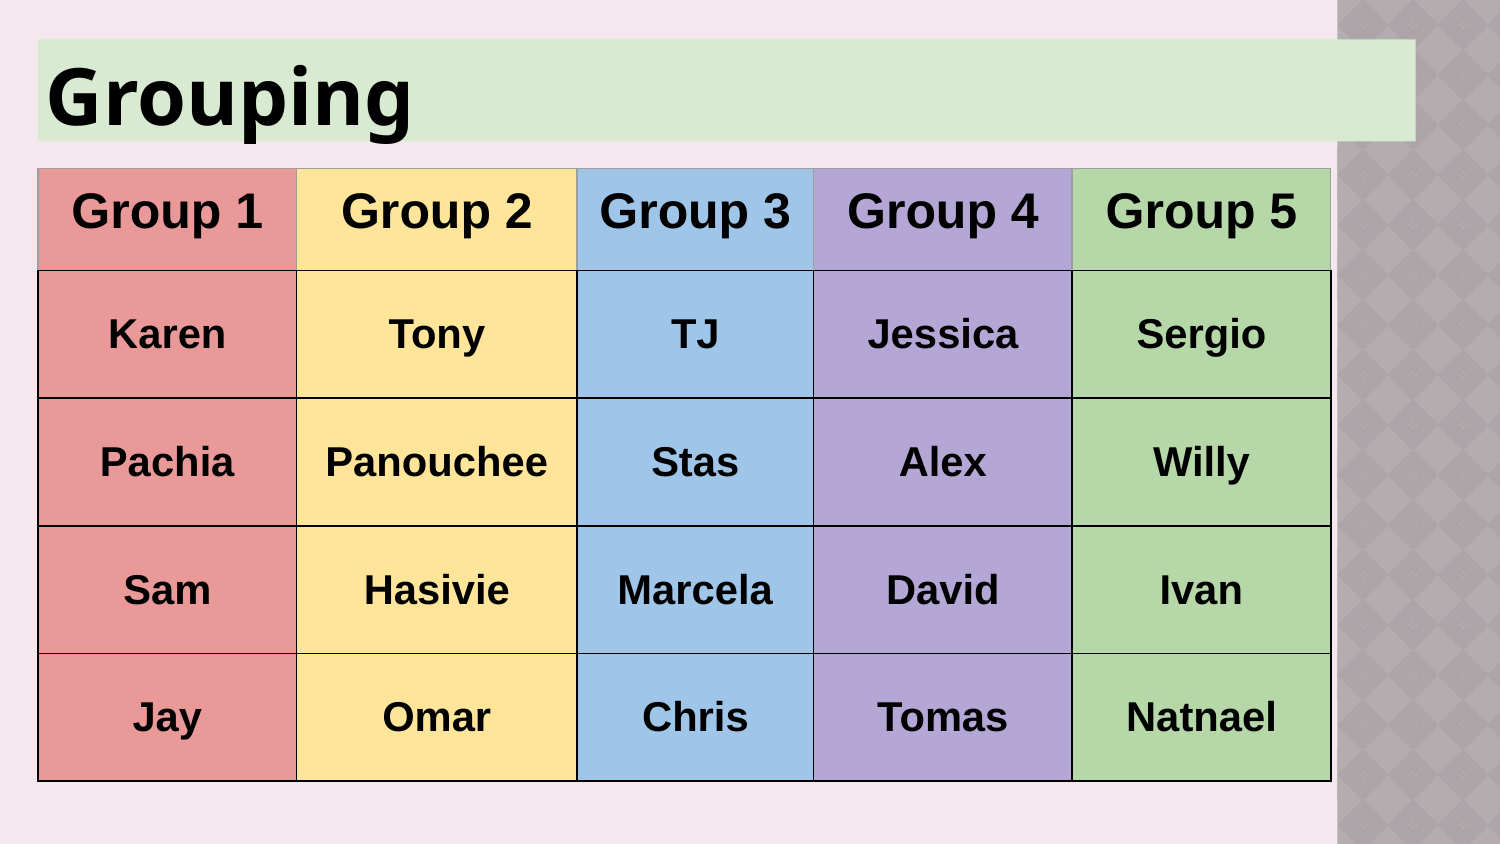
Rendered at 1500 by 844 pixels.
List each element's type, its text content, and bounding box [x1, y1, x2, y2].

table_header Group 5 [1073, 169, 1330, 270]
table_cell David [814, 527, 1071, 653]
table_cell TJ [578, 271, 813, 397]
table_cell Alex [814, 399, 1071, 525]
table_header Group 1 [39, 169, 296, 270]
table_cell Tony [297, 271, 576, 397]
table_cell Marcela [578, 527, 813, 653]
title Grouping [38, 39, 1416, 142]
table_header Group 2 [297, 169, 576, 270]
table_cell Jay [39, 654, 296, 780]
table_cell Omar [297, 654, 576, 780]
table_cell Sam [39, 527, 296, 653]
table_cell Natnael [1073, 654, 1330, 780]
table_cell Stas [578, 399, 813, 525]
table_cell Sergio [1073, 271, 1330, 397]
table_cell Panouchee [297, 399, 576, 525]
table_header Group 4 [814, 169, 1071, 270]
table_cell Tomas [814, 654, 1071, 780]
table_cell Ivan [1073, 527, 1330, 653]
table_cell Chris [578, 654, 813, 780]
table_cell Jessica [814, 271, 1071, 397]
table_cell Hasivie [297, 527, 576, 653]
table_cell Karen [39, 271, 296, 397]
table_cell Pachia [39, 399, 296, 525]
table_header Group 3 [578, 169, 813, 270]
table_cell Willy [1073, 399, 1330, 525]
